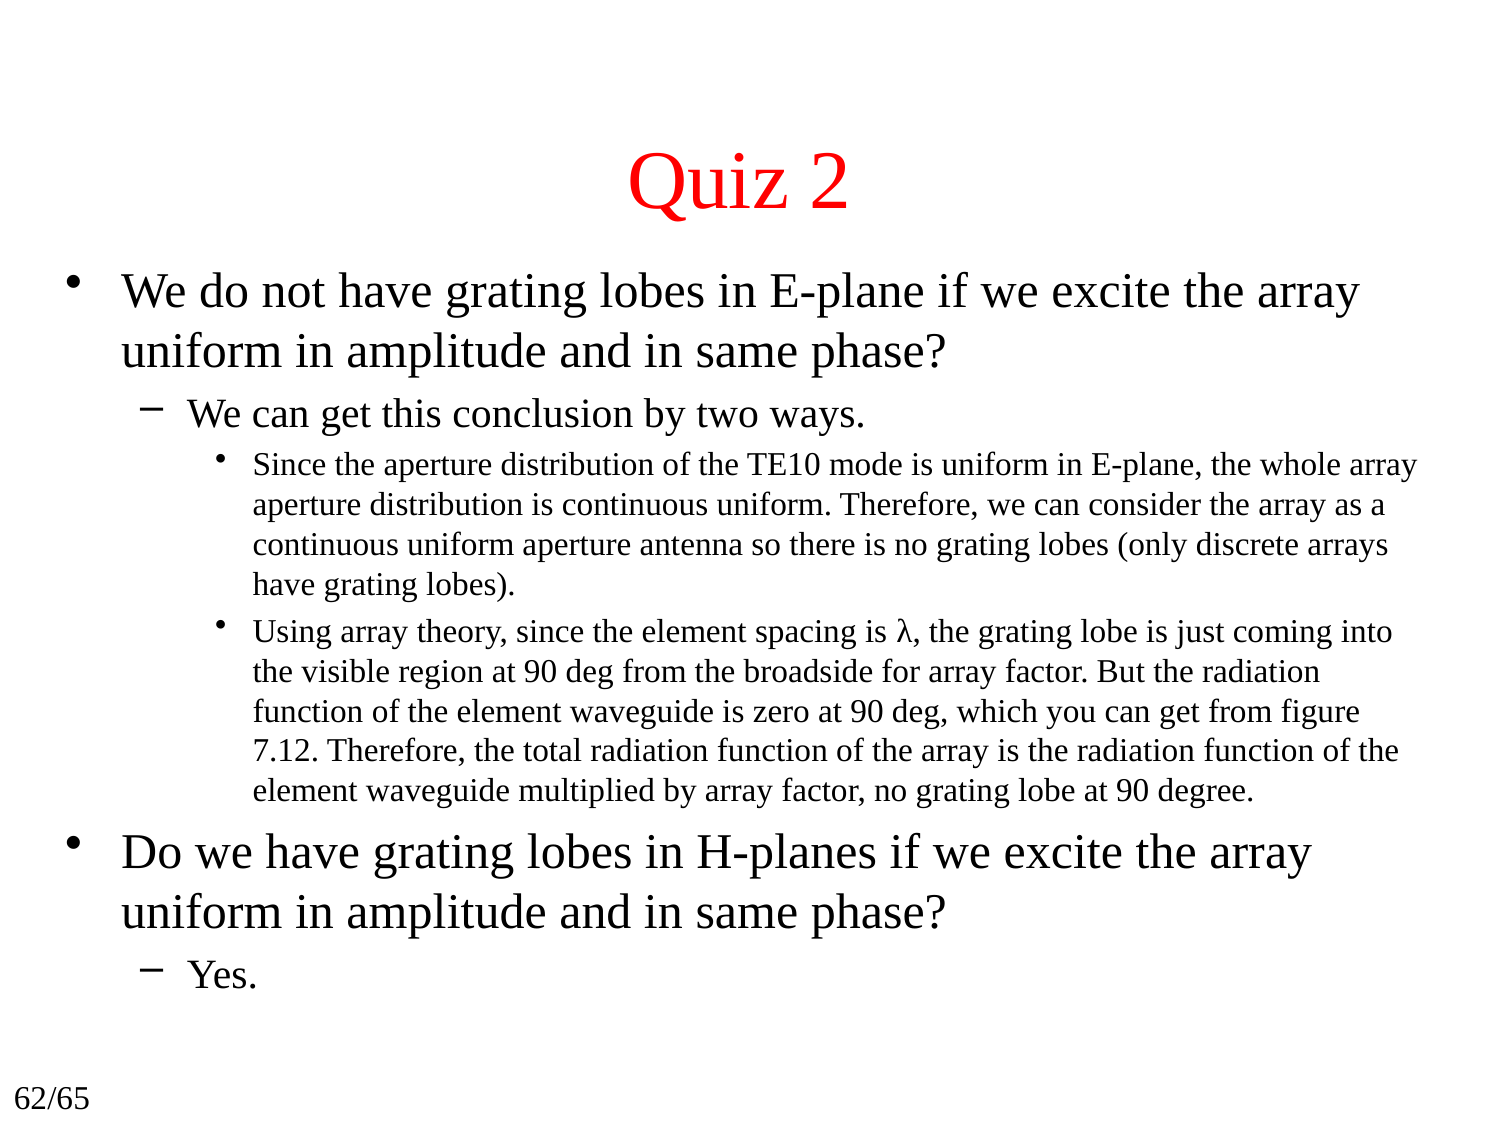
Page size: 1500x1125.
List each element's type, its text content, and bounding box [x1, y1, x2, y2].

list We do not have grating lobes in E-plane if we excite the array uniform in amplitude and in same phase? We can get this conclusion by two ways. Since the aperture distribution of the TE10 mode is uniform in E-plane, the whole array aperture distribution is continuous uniform. Therefore, we can consider the array as a continuous uniform aperture antenna so there is no grating lobes (only discrete arrays have grating lobes). Using array theory, since the element spacing is λ, the grating lobe is just coming into the visible region at 90 deg from the broadside for array factor. But the radiation function of the element waveguide is zero at 90 deg, which you can get from figure 7.12. Therefore, the total radiation function of the array is the radiation function of the element waveguide multiplied by array factor, no grating lobe at 90 degree. Do we have grating lobes in H-planes if we excite the array uniform in amplitude and in same phase? Yes. [49, 249, 1438, 1013]
title Quiz 2 [112, 99, 1388, 249]
